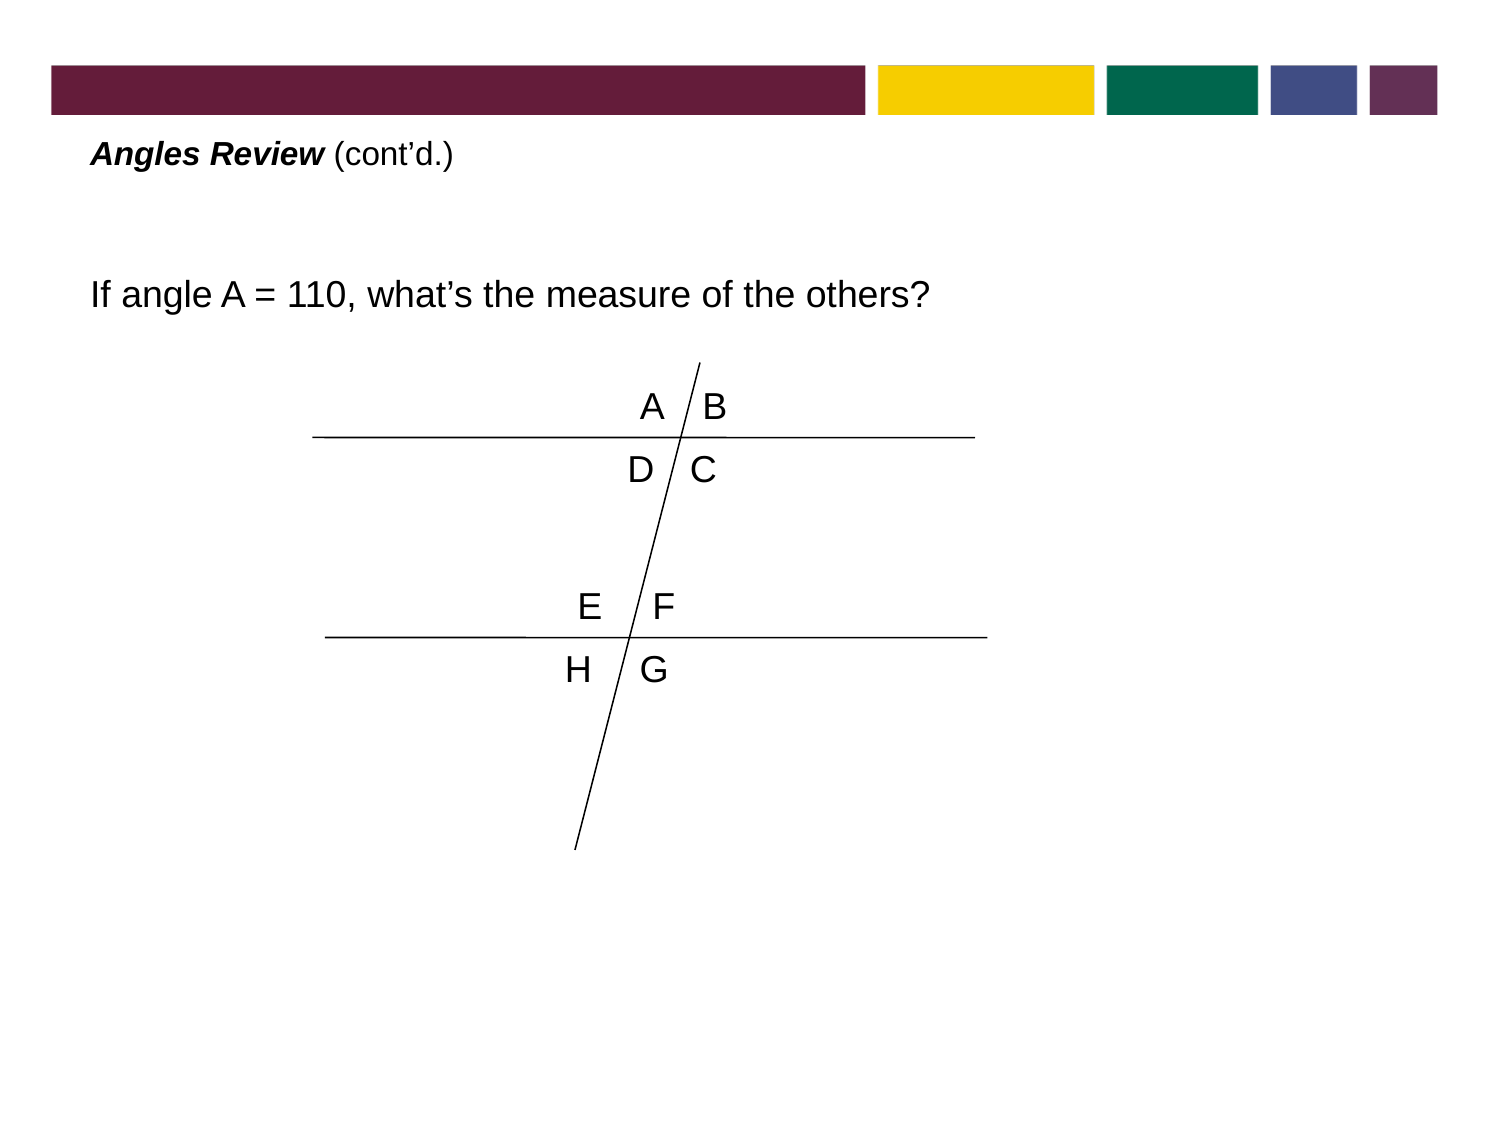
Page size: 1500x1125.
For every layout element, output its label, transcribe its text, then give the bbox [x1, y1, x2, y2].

text_box E [562, 574, 613, 635]
picture [37, 49, 1438, 116]
text_box B [687, 374, 738, 435]
text_box C [675, 437, 725, 498]
text_box G [624, 637, 688, 698]
list If angle A = 110, what’s the measure of the others? [74, 262, 1426, 1006]
text_box H [549, 637, 600, 698]
text_box F [637, 574, 688, 635]
text_box D [612, 437, 663, 498]
title Angles Review (cont’d.) [74, 123, 1426, 231]
